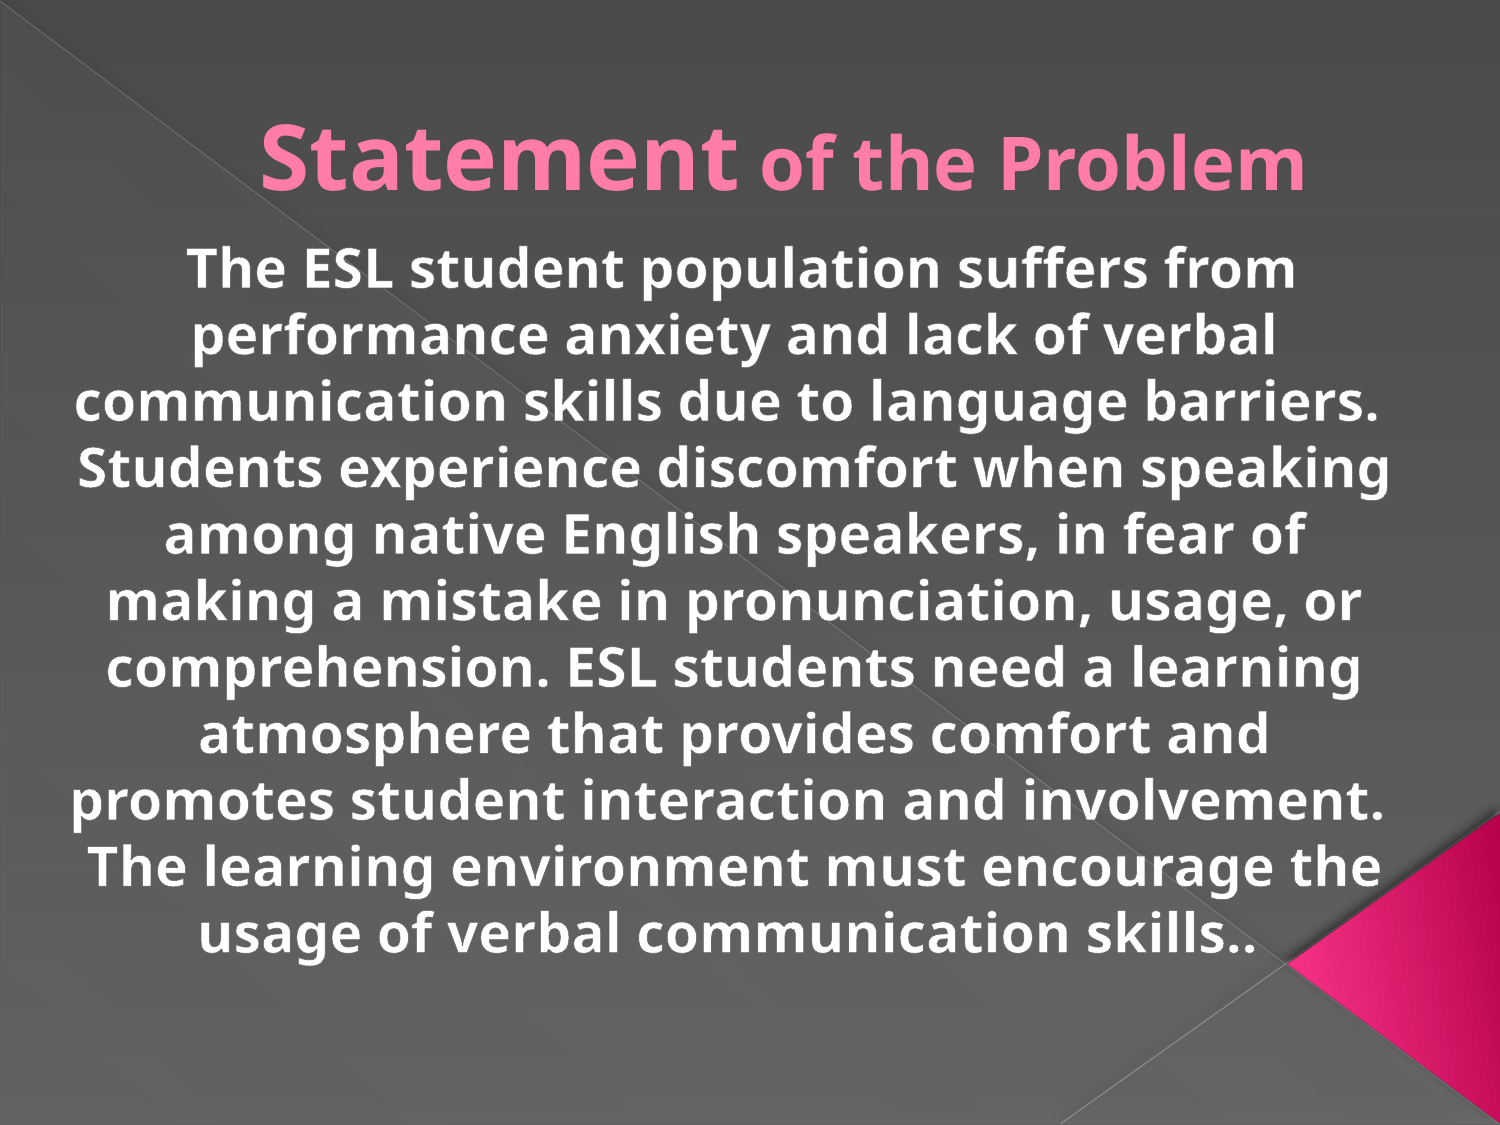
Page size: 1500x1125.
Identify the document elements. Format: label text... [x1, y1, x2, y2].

title Statement of the Problem [87, 37, 1411, 217]
subtitle The ESL student population suffers from performance anxiety and lack of verbal communication skills due to language barriers. Students experience discomfort when speaking among native English speakers, in fear of making a mistake in pronunciation, usage, or comprehension. ESL students need a learning atmosphere that provides comfort and promotes student interaction and involvement. The learning environment must encourage the usage of verbal communication skills.. [50, 224, 1425, 1088]
